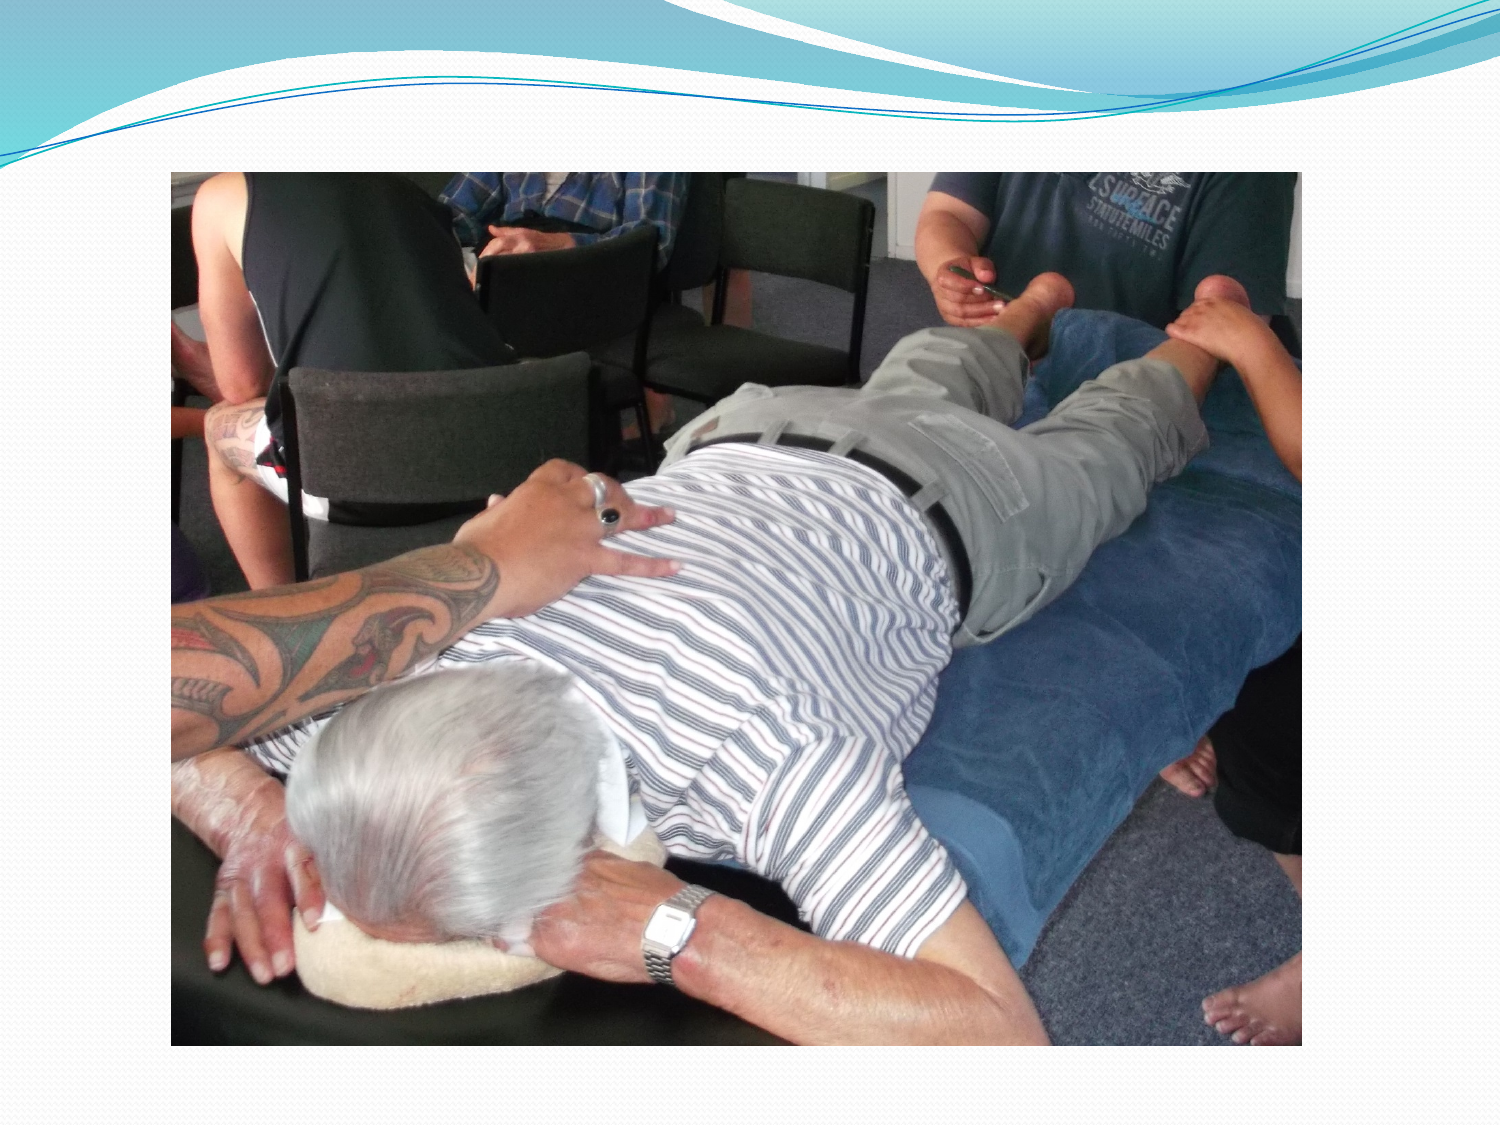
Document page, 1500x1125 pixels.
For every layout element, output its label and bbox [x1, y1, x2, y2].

picture [170, 172, 1302, 1046]
